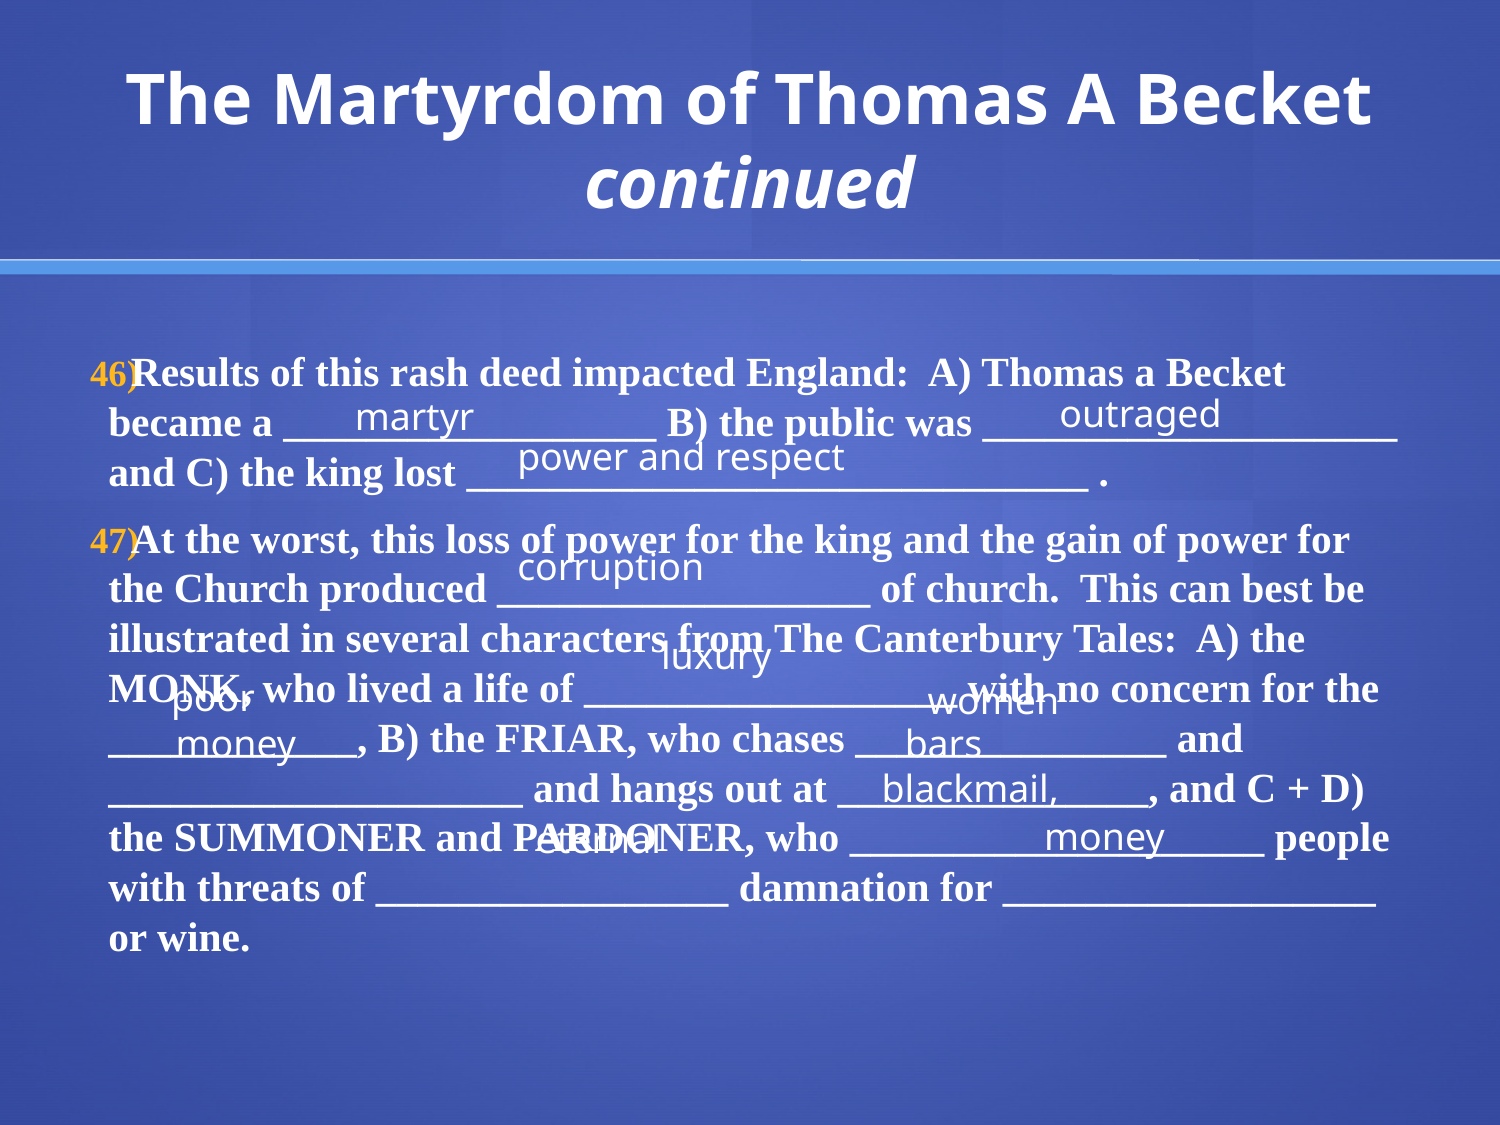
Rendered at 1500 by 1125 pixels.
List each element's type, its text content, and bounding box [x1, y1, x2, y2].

text_box corruption [502, 536, 913, 596]
text_box blackmail, [866, 757, 1109, 818]
text_box women [912, 670, 1122, 712]
list Results of this rash deed impacted England: A) Thomas a Becket became a __________________ B) the public was ____________________ and C) the king lost ______________________________ . At the worst, this loss of power for the king and the gain of power for the Church produced __________________ of church. This can best be illustrated in several characters from The Canterbury Tales: A) the MONK, who lived a life of __________________ with no concern for the ____________, B) the FRIAR, who chases _______________ and ____________________ and hangs out at _______________, and C + D) the SUMMONER and PARDONER, who ____________________ people with threats of _________________ damnation for __________________ or wine. [75, 337, 1425, 988]
text_box eternal [520, 808, 742, 869]
text_box outraged [1044, 382, 1379, 443]
text_box power and respect [502, 425, 867, 485]
text_box money [1029, 805, 1364, 866]
title The Martyrdom of Thomas A Becket continued [75, 45, 1425, 233]
text_box poor [156, 667, 341, 727]
text_box luxury [646, 624, 1005, 685]
text_box martyr [340, 385, 610, 446]
text_box money [160, 712, 507, 773]
text_box bars [889, 712, 1169, 773]
